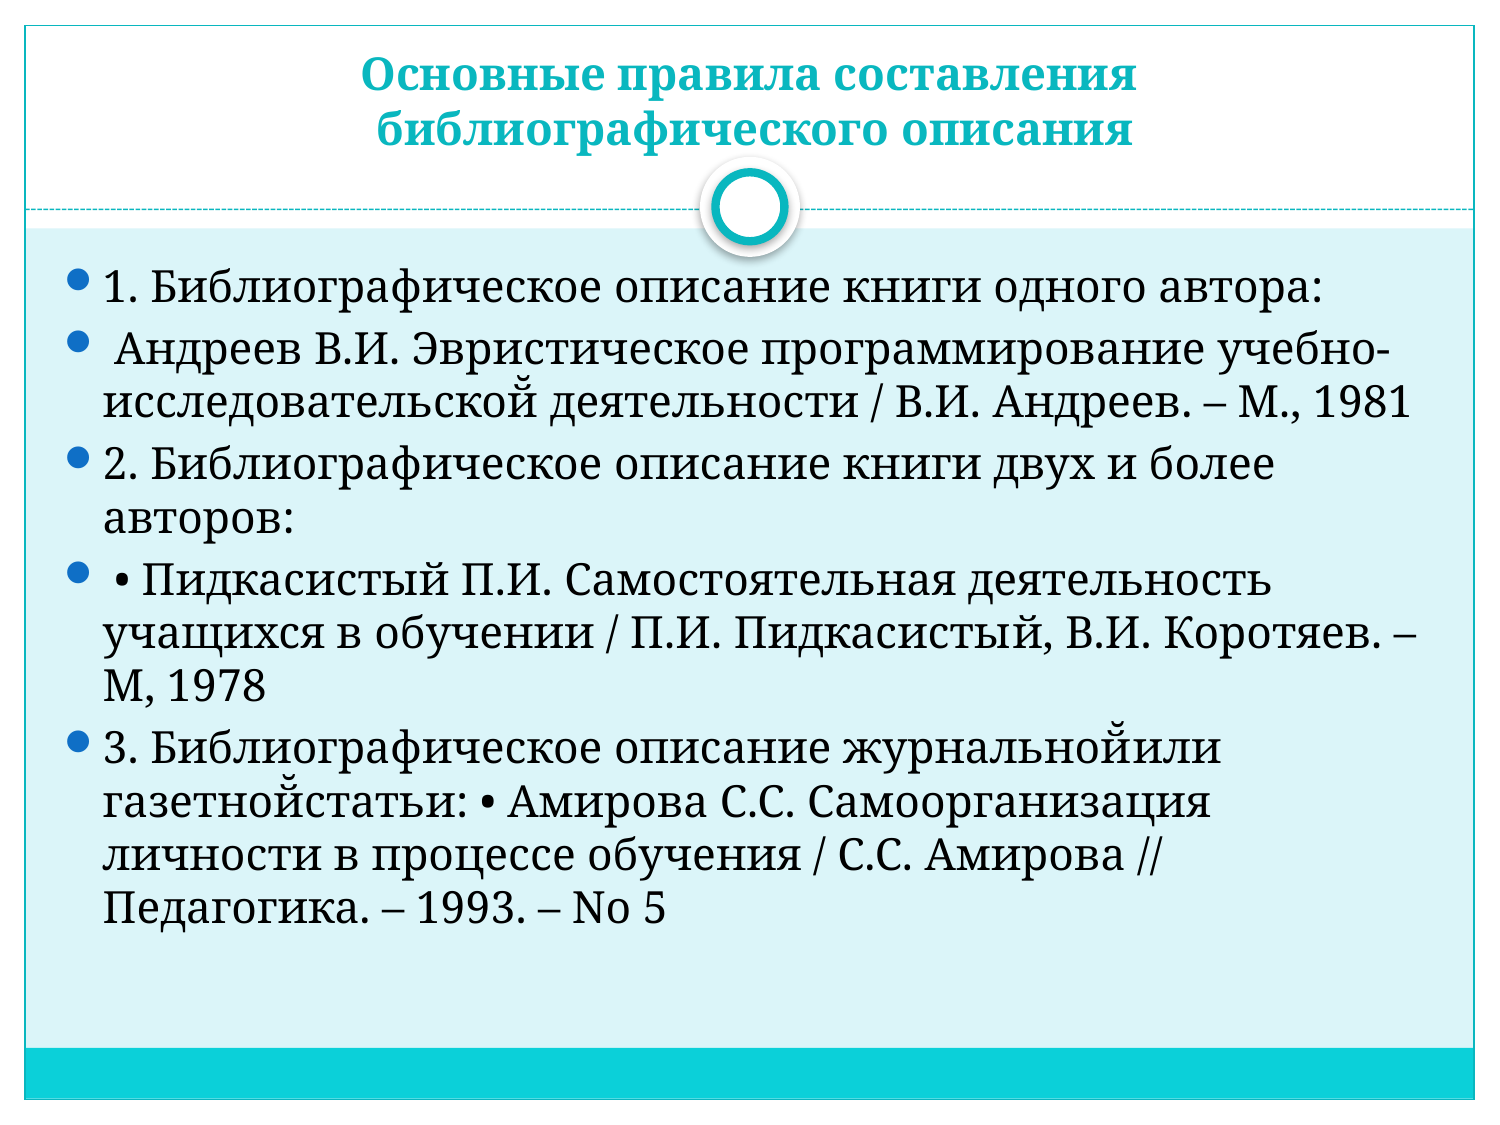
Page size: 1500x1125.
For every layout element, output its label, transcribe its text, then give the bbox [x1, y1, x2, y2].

list 1. Библиографическое описание книги одного автора: Андреев В.И. Эвристическое программирование учебно-исследовательской̆ деятельности / В.И. Андреев. – М., 1981 2. Библиографическое описание книги двух и более авторов: • Пидкасистый П.И. Самостоятельная деятельность учащихся в обучении / П.И. Пидкасистый, В.И. Коротяев. – М, 1978 3. Библиографическое описание журнальной̆или газетной̆статьи: • Амирова С.С. Самоорганизация личности в процессе обучения / С.С. Амирова // Педагогика. – 1993. – No 5 [49, 250, 1445, 1001]
title Основные правила составления библиографического описания [49, 37, 1450, 162]
